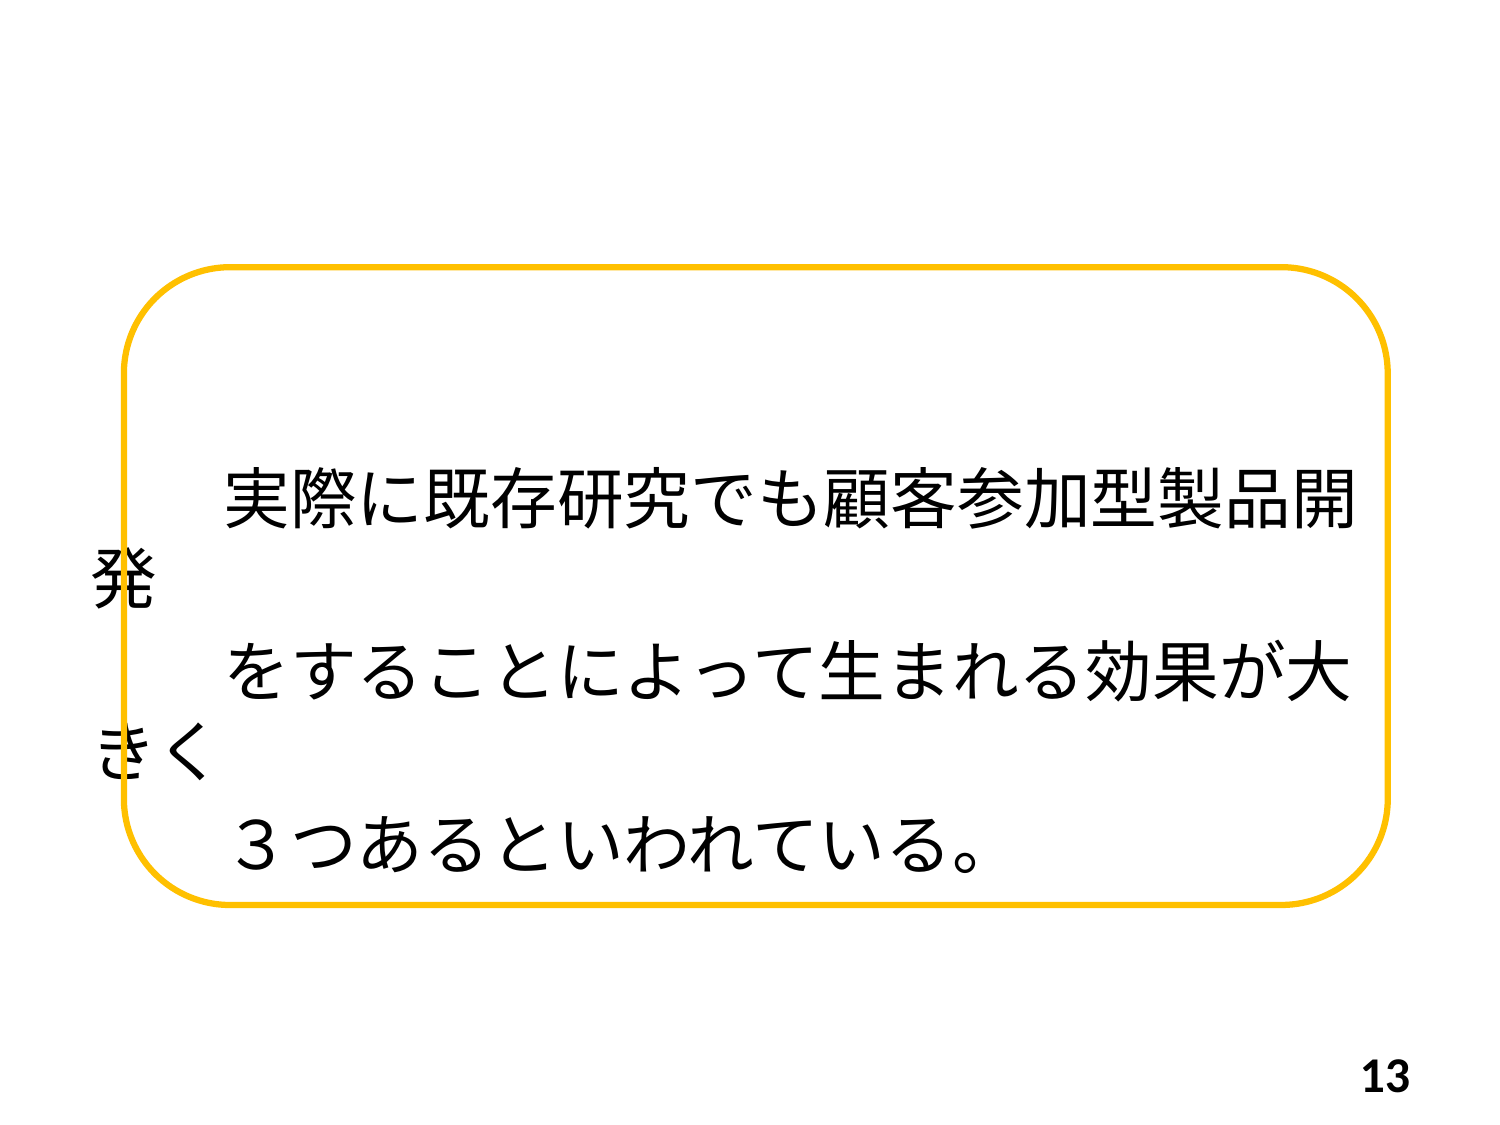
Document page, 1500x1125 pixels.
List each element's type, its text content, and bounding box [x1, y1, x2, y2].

slide_number 13 [1074, 1042, 1425, 1103]
text_box [121, 265, 1390, 908]
list 実際に既存研究でも顧客参加型製品開発 をすることによって生まれる効果が大きく ３つあるといわれている。 [75, 262, 1425, 1005]
